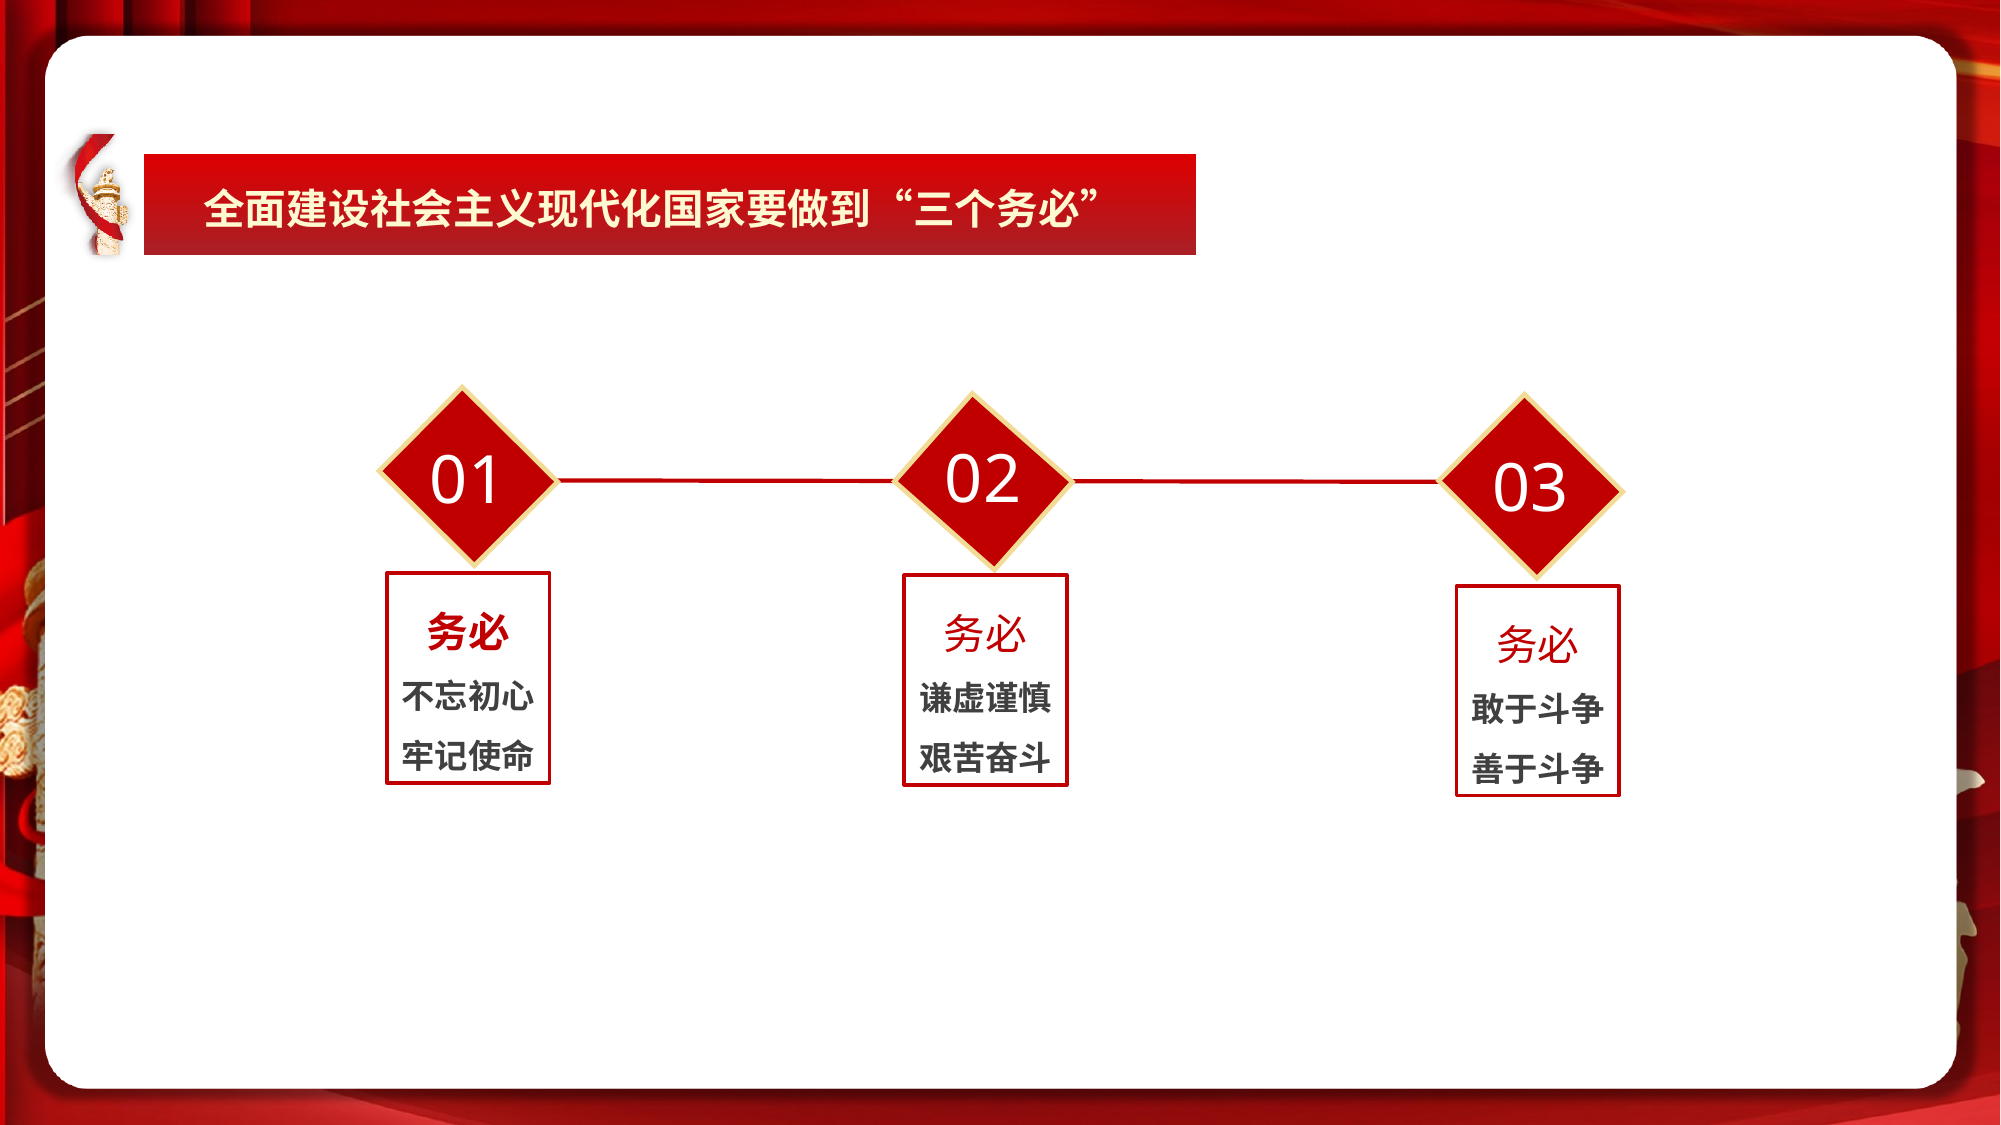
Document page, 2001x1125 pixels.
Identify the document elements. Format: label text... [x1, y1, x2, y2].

text_box 务必 谦虚谨慎 艰苦奋斗 [904, 575, 1067, 785]
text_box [53, 135, 1196, 293]
text_box 务必 不忘初心 牢记使命 [386, 573, 550, 783]
text_box 务必 敢于斗争 善于斗争 [1456, 585, 1620, 796]
picture [0, 0, 2001, 1125]
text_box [401, 417, 536, 536]
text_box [916, 422, 1051, 541]
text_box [1461, 425, 1600, 548]
